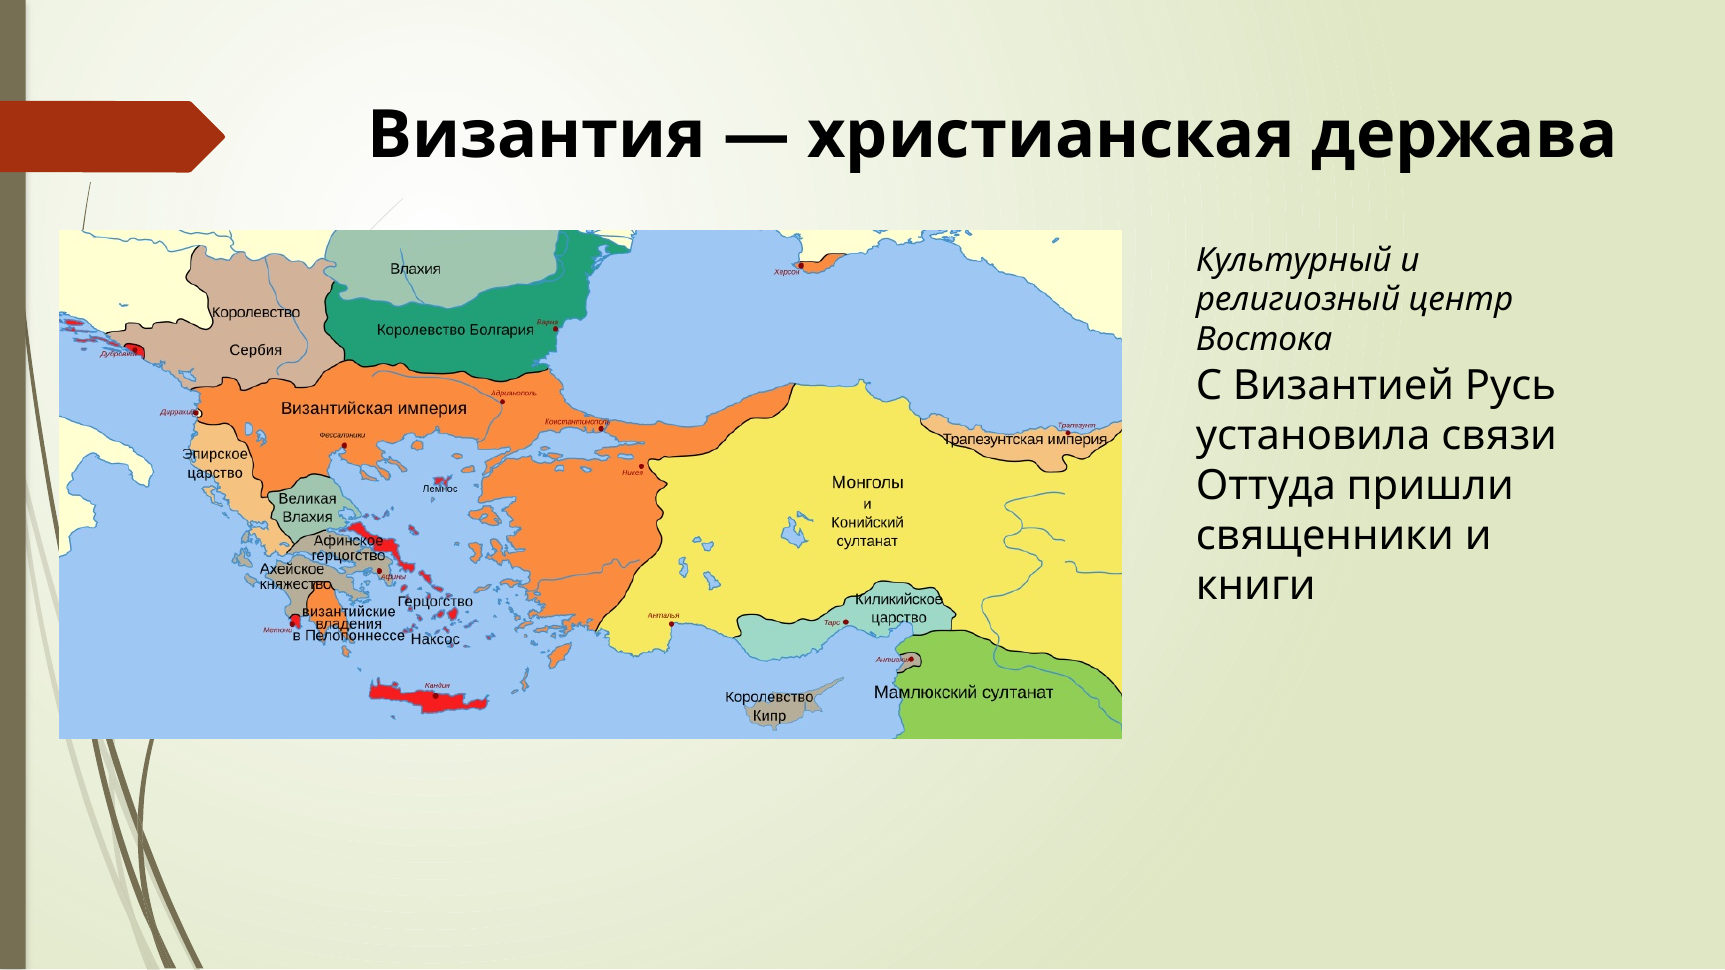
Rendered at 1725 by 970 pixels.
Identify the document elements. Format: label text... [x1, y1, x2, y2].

text_box Культурный и религиозный центр Востока С Византией Русь установила связи Оттуда пришли священники и книги [1181, 230, 1624, 615]
text_box Византия — христианская держава [352, 83, 1633, 179]
picture [58, 229, 1123, 739]
